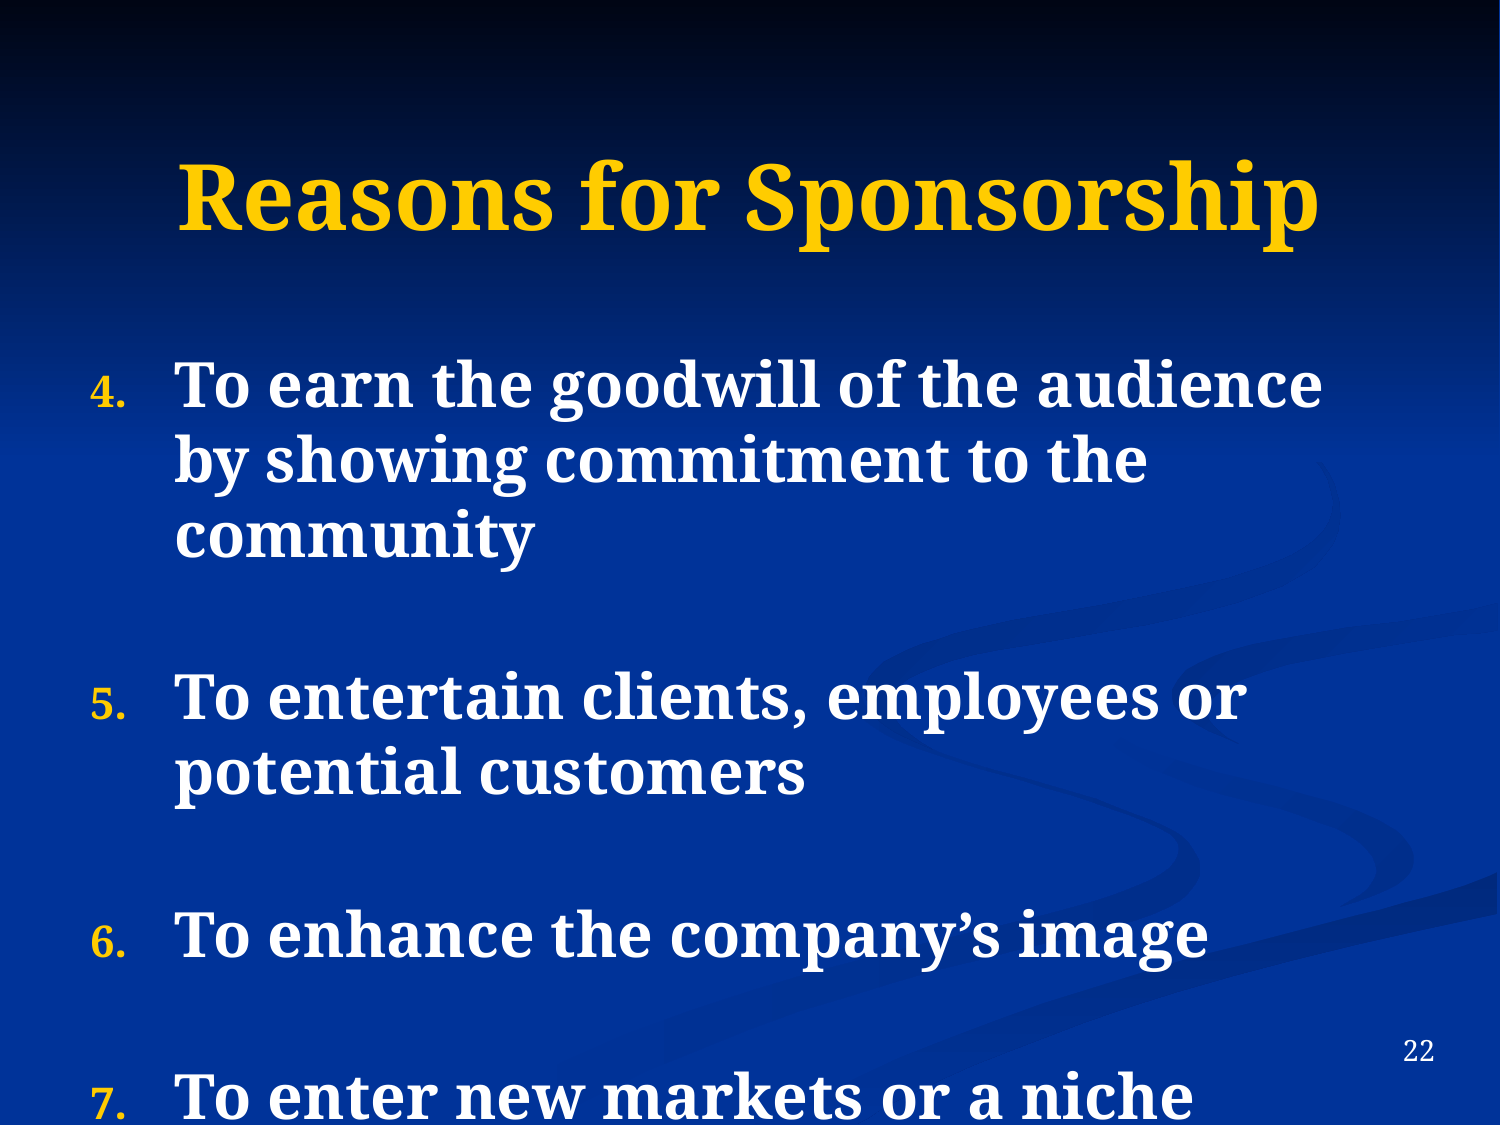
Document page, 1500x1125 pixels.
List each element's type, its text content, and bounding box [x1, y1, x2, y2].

list To earn the goodwill of the audience by showing commitment to the community To entertain clients, employees or potential customers To enhance the company’s image To enter new markets or a niche market [74, 337, 1426, 1006]
text_box 22 [1137, 1024, 1450, 1103]
title Reasons for Sponsorship [74, 44, 1426, 233]
